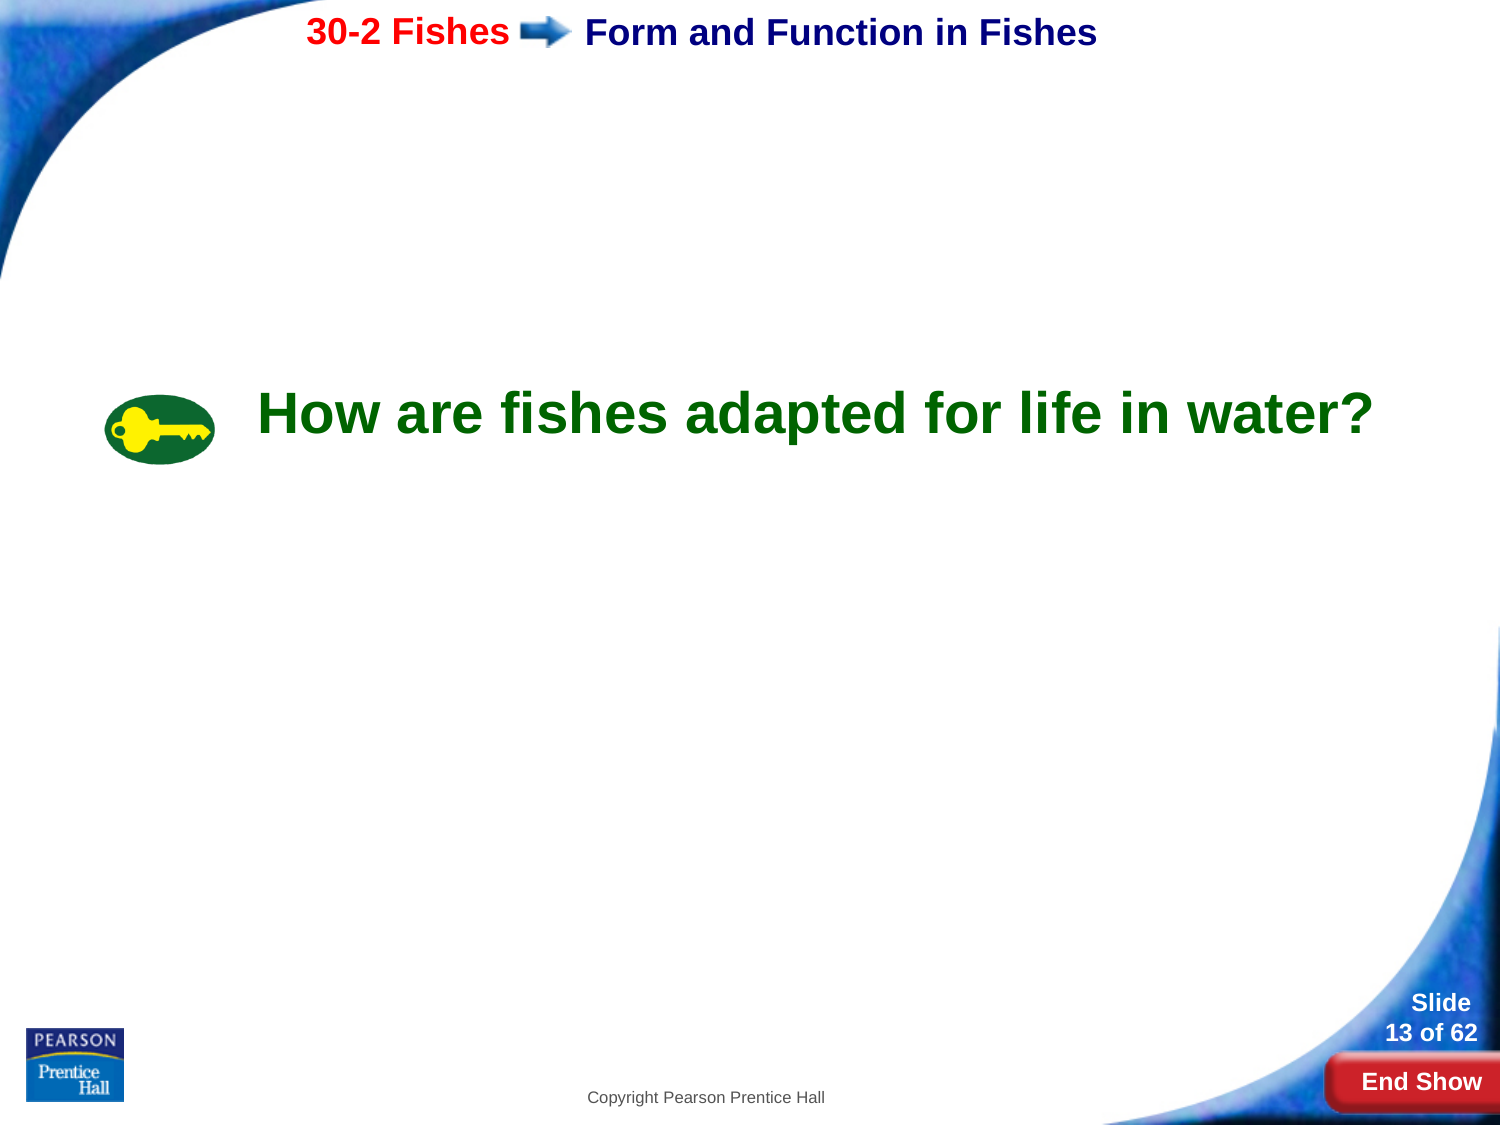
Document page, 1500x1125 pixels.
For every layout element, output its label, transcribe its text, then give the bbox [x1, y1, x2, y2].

footer Copyright Pearson Prentice Hall [468, 1078, 945, 1105]
list How are fishes adapted for life in water? [44, 179, 1500, 938]
title Form and Function in Fishes [569, 0, 1239, 76]
picture [0, 0, 1500, 1125]
